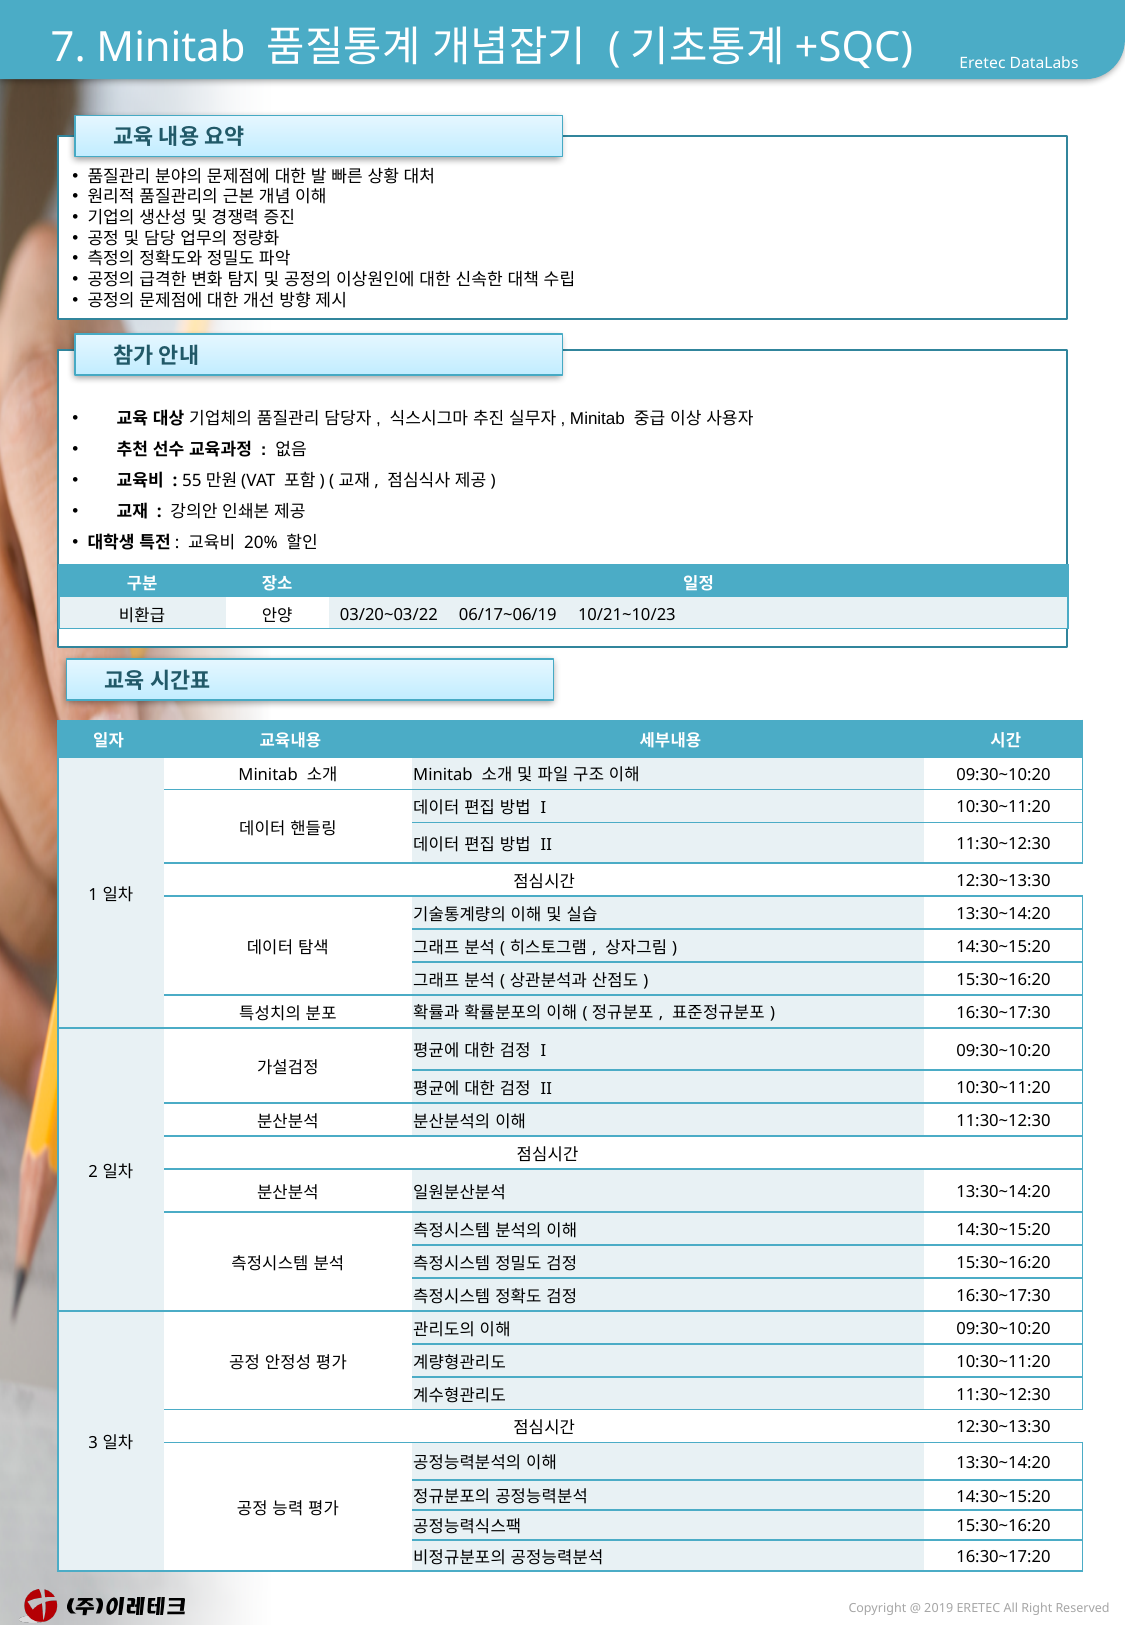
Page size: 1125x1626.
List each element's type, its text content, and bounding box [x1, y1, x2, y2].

table_cell 분산분석 [164, 1104, 412, 1135]
table_cell 측정시스템 분석의 이해 [412, 1213, 924, 1244]
table_cell 측정시스템 정확도 검정 [412, 1279, 924, 1310]
table_cell 공정능력식스팩 [412, 1511, 924, 1539]
text_box 교육 시간표 [66, 658, 554, 701]
table_header 일정 [329, 565, 1067, 596]
table_cell 11:30~12:30 [924, 823, 1082, 862]
table_cell 비정규분포의 공정능력분석 [412, 1541, 924, 1570]
table_header 세부내용 [412, 721, 924, 756]
table_cell 점심시간 [164, 1137, 1082, 1168]
table_cell 11:30~12:30 [924, 1104, 1082, 1135]
table_cell 15:30~16:20 [924, 1511, 1082, 1539]
table_cell 16:30~17:30 [924, 1279, 1082, 1310]
table_cell 공정 안정성 평가 [164, 1312, 412, 1409]
table_cell 14:30~15:20 [924, 930, 1082, 961]
table_cell 2일차 [59, 1029, 164, 1310]
table_cell 비환급 [60, 597, 226, 628]
table_cell Minitab 소개 및 파일 구조 이해 [412, 758, 924, 789]
table_cell 09:30~10:20 [924, 758, 1082, 789]
table_cell 3일차 [59, 1312, 164, 1570]
table_header 시간 [924, 721, 1082, 756]
table_cell 16:30~17:20 [924, 1541, 1082, 1570]
table_cell 03/20~03/22 06/17~06/19 10/21~10/23 [329, 597, 1067, 628]
table_cell 안양 [226, 597, 329, 628]
table_cell 분산분석 [164, 1170, 412, 1211]
table_cell 13:30~14:20 [924, 1443, 1082, 1479]
table_cell 가설검정 [164, 1029, 412, 1102]
table_cell 계수형관리도 [412, 1378, 924, 1409]
table_cell 1일차 [59, 758, 164, 1027]
text_box [55, 134, 1070, 321]
table_cell 점심시간 [164, 1410, 924, 1442]
table_header 장소 [226, 565, 329, 596]
table_cell 분산분석의 이해 [412, 1104, 924, 1135]
text_box 교육 내용 요약 [74, 115, 563, 157]
table_cell 평균에 대한 검정 I [412, 1029, 924, 1069]
table_cell 16:30~17:30 [924, 996, 1082, 1027]
table_cell 13:30~14:20 [924, 897, 1082, 928]
table_cell 12:30~13:30 [924, 1410, 1083, 1442]
picture [0, 48, 1125, 1625]
table_cell 데이터 탐색 [164, 897, 412, 994]
table_cell 09:30~10:20 [924, 1029, 1082, 1069]
table_cell 계량형관리도 [412, 1345, 924, 1376]
table_cell 관리도의 이해 [412, 1312, 924, 1343]
table_cell 확률과 확률분포의 이해(정규분포, 표준정규분포) [412, 996, 924, 1027]
table_cell Minitab 소개 [164, 758, 412, 789]
table_cell 13:30~14:20 [924, 1170, 1082, 1211]
table_cell 11:30~12:30 [924, 1378, 1082, 1409]
table_cell 12:30~13:30 [924, 864, 1083, 895]
table_cell 10:30~11:20 [924, 1071, 1082, 1102]
table_header 구분 [60, 565, 226, 596]
table_cell 일원분산분석 [412, 1170, 924, 1211]
table_cell 평균에 대한 검정 II [412, 1071, 924, 1102]
table_cell 데이터 핸들링 [164, 790, 412, 862]
table_cell 특성치의 분포 [164, 996, 412, 1027]
text_box 참가 안내 [74, 333, 563, 376]
text_box [55, 348, 1070, 649]
table_cell 14:30~15:20 [924, 1213, 1082, 1244]
table_header 교육내용 [164, 721, 412, 756]
table_cell 기술통계량의 이해 및 실습 [412, 897, 924, 928]
table_cell 15:30~16:20 [924, 1246, 1082, 1277]
title 7. Minitab 품질통계 개념잡기 (기초통계+SQC) [35, 9, 1049, 80]
text_box 품질관리 분야의 문제점에 대한 발 빠른 상황 대처 원리적 품질관리의 근본 개념 이해 기업의 생산성 및 경쟁력 증진 공정 및 담당 업무의 정량화 측정의 정확도와 정밀도 파악 공정의 급격한 변화 탐지 및 공정의 이상원인에 대한 신속한 대책 수립 공정의 문제점에 대한 개선 방향 제시 [57, 157, 1068, 317]
table_cell 공정능력분석의 이해 [412, 1443, 924, 1479]
text_box 교육 대상 기업체의 품질관리 담당자, 식스시그마 추진 실무자, Minitab 중급 이상 사용자 추천 선수 교육과정 : 없음 교육비 : 55만원(VAT 포함) (교재, 점심식사 제공) 교재 : 강의안 인쇄본 제공 대학생 특전: 교육비 20% 할인 [57, 389, 1068, 564]
table_cell 10:30~11:20 [924, 1345, 1082, 1376]
table_cell 그래프 분석(상관분석과 산점도) [412, 963, 924, 994]
table_header 일자 [59, 721, 164, 756]
table_cell 15:30~16:20 [924, 963, 1082, 994]
table_cell 정규분포의 공정능력분석 [412, 1481, 924, 1509]
table_cell 10:30~11:20 [924, 790, 1082, 822]
table_cell 14:30~15:20 [924, 1481, 1082, 1509]
table_cell 그래프 분석(히스토그램, 상자그림) [412, 930, 924, 961]
table_cell 점심시간 [164, 864, 924, 895]
table_cell 공정 능력 평가 [164, 1443, 412, 1570]
table_cell 09:30~10:20 [924, 1312, 1082, 1343]
table_cell 데이터 편집 방법 II [412, 823, 924, 862]
table_cell 측정시스템 분석 [164, 1213, 412, 1310]
table_cell 데이터 편집 방법 I [412, 790, 924, 822]
table_cell 측정시스템 정밀도 검정 [412, 1246, 924, 1277]
